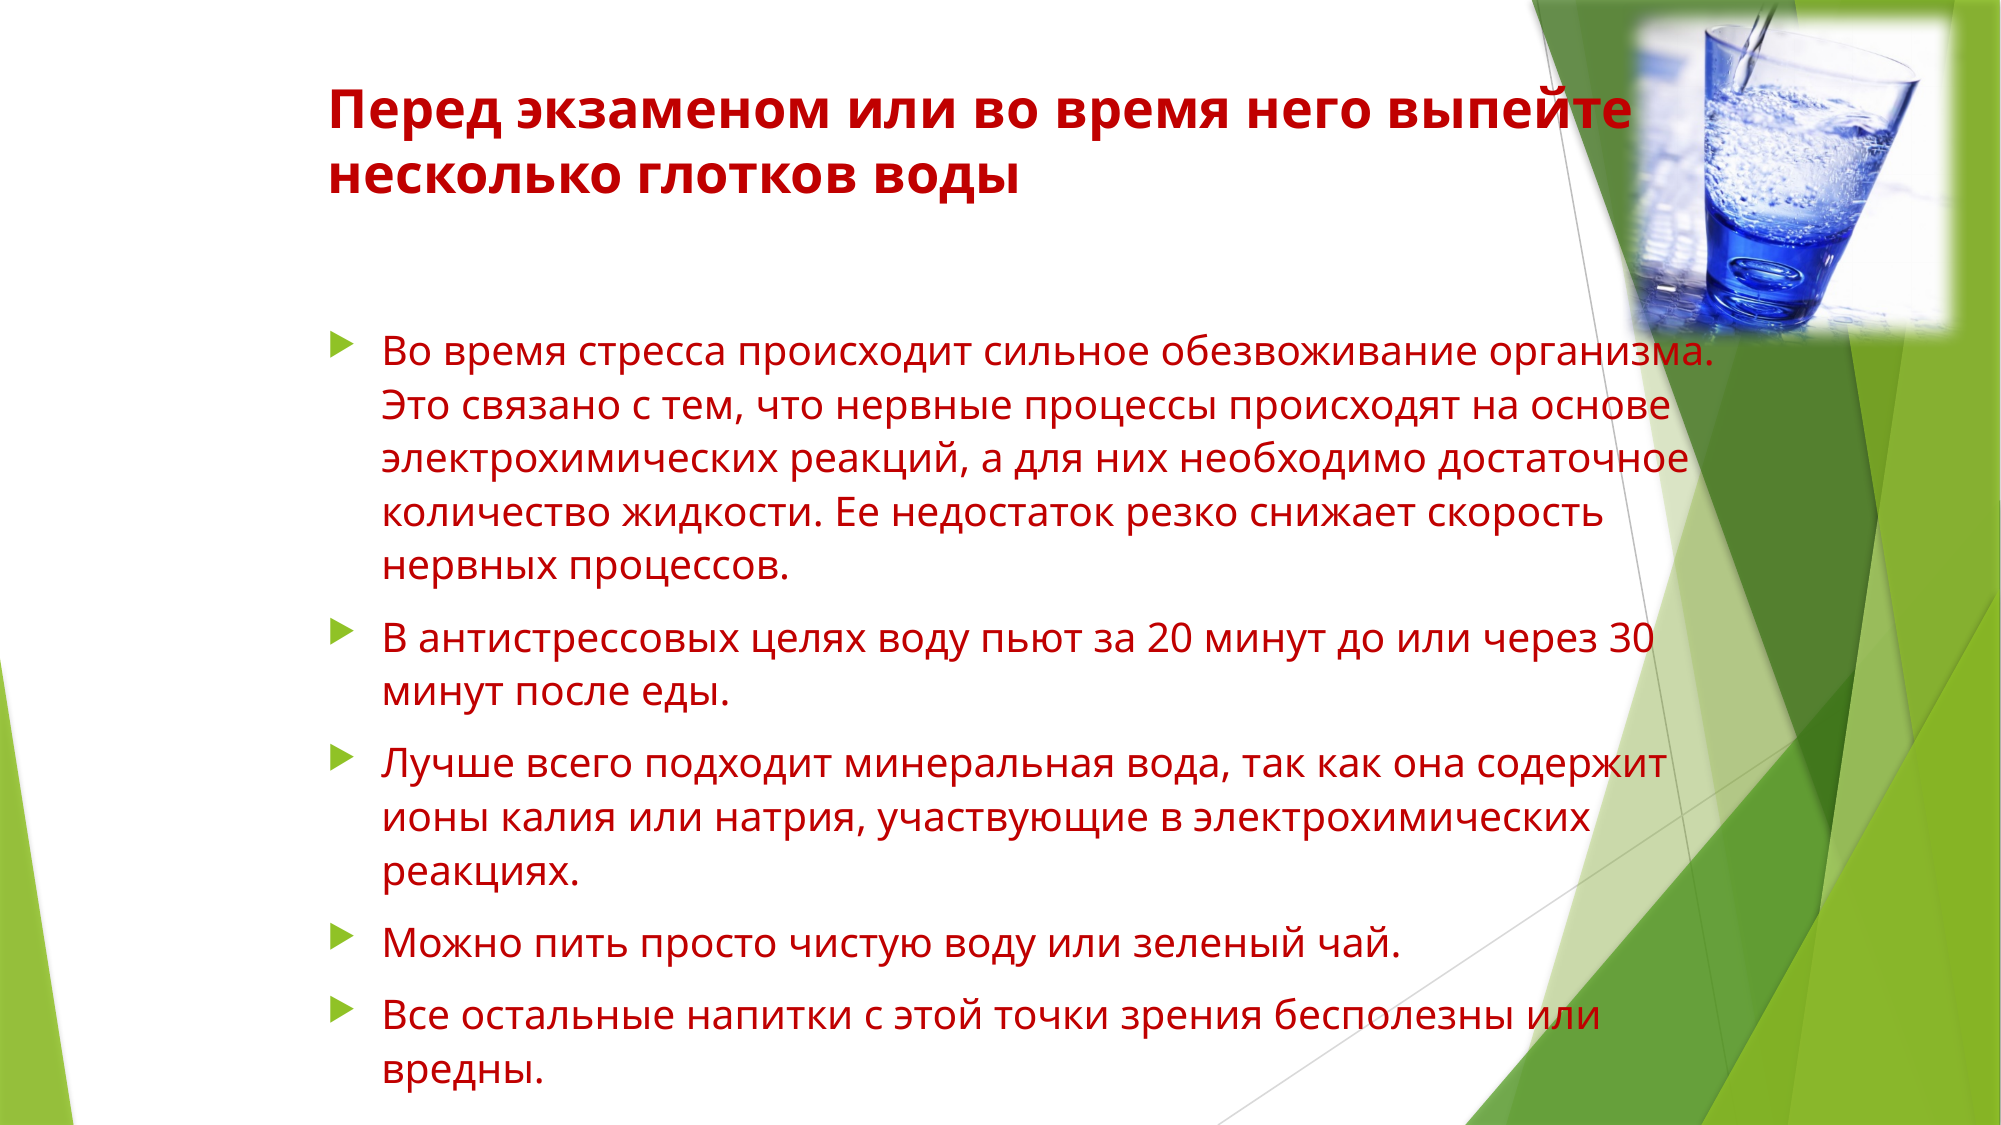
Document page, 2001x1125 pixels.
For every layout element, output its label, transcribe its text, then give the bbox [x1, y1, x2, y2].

picture [1618, 0, 1970, 350]
list Во время стресса происходит сильное обезвоживание организма. Это связано с тем, что нервные процессы происходят на основе электрохимических реакций, а для них необходимо достаточное количество жидкости. Ее недостаток резко снижает скорость нервных процессов. В антистрессовых целях воду пьют за 20 минут до или через 30 минут после еды. Лучше всего подходит минеральная вода, так как она содержит ионы калия или натрия, участвующие в электрохимических реакциях. Можно пить просто чистую воду или зеленый чай. Все остальные напитки с этой точки зрения бесполезны или вредны. [312, 312, 1775, 1103]
title Перед экзаменом или во время него выпейте несколько глотков воды [312, 67, 1613, 278]
